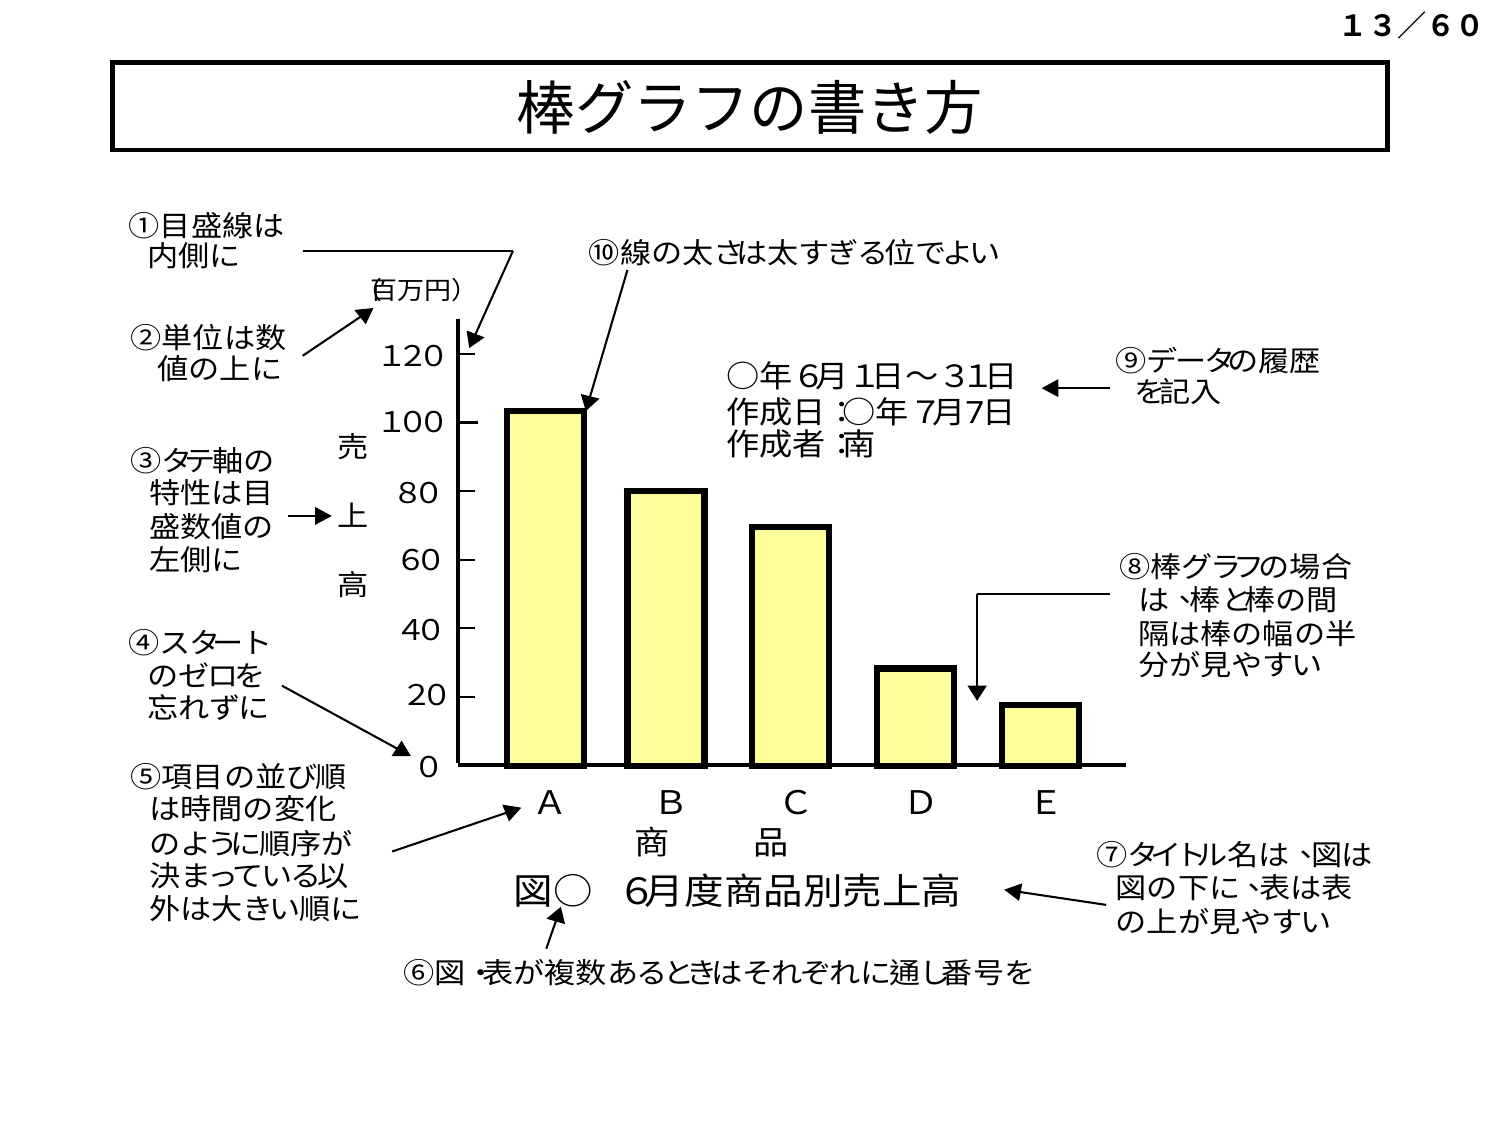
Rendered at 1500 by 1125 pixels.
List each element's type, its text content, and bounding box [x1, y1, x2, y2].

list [116, 180, 1422, 1008]
title 棒グラフの書き方 [112, 62, 1388, 150]
text_box １３／６０ [1324, 0, 1500, 85]
